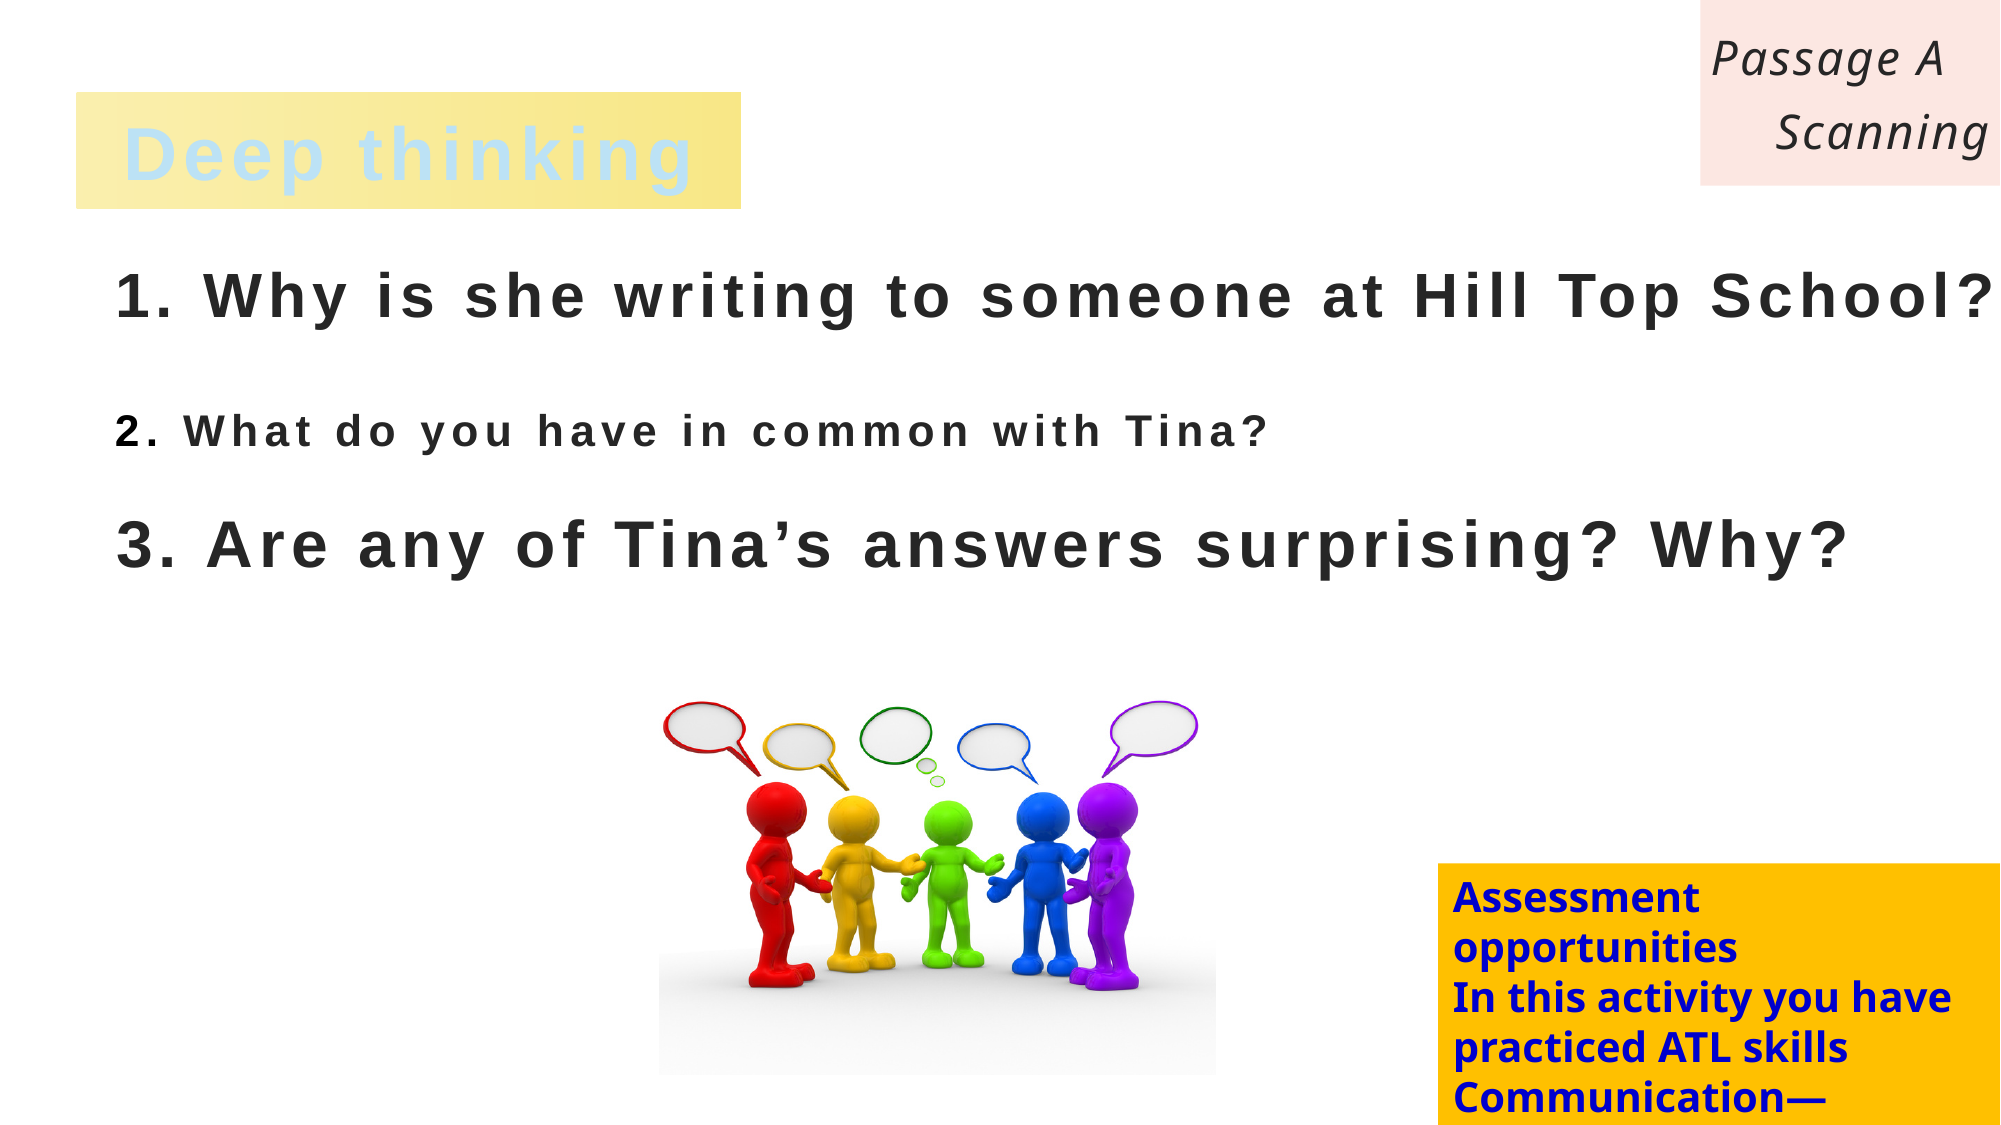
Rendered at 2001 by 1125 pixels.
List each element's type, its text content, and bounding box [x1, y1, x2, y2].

text_box Passage A Scanning [1700, 0, 2000, 186]
text_box 3. Are any of Tina’s answers surprising? Why? [76, 483, 1877, 599]
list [659, 657, 1216, 1075]
text_box Deep thinking [76, 92, 741, 209]
title 2. What do you have in common with Tina? [100, 398, 1900, 515]
text_box 1. Why is she writing to someone at Hill Top School? [100, 234, 2000, 350]
text_box Assessment opportunities In this activity you have practiced ATL skills Communication—Communication skills [1438, 863, 2000, 1125]
